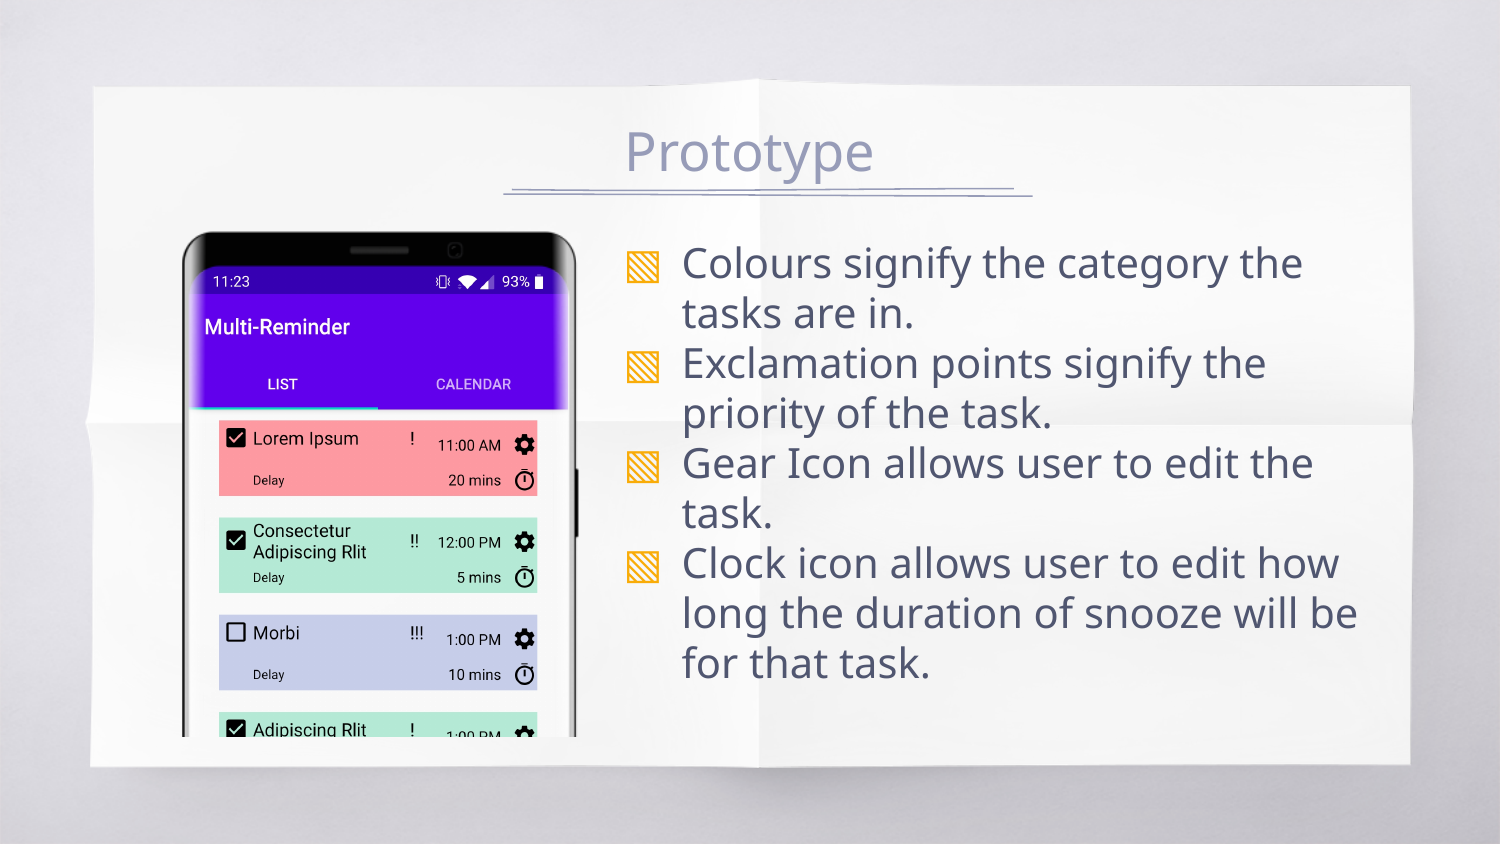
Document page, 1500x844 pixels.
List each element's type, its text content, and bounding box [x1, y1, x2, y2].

title Prototype [168, 84, 1332, 197]
list Colours signify the category the tasks are in. Exclamation points signify the priority of the task. Gear Icon allows user to edit the task. Clock icon allows user to edit how long the duration of snooze will be for that task. [598, 221, 1408, 725]
picture [0, 0, 1500, 844]
